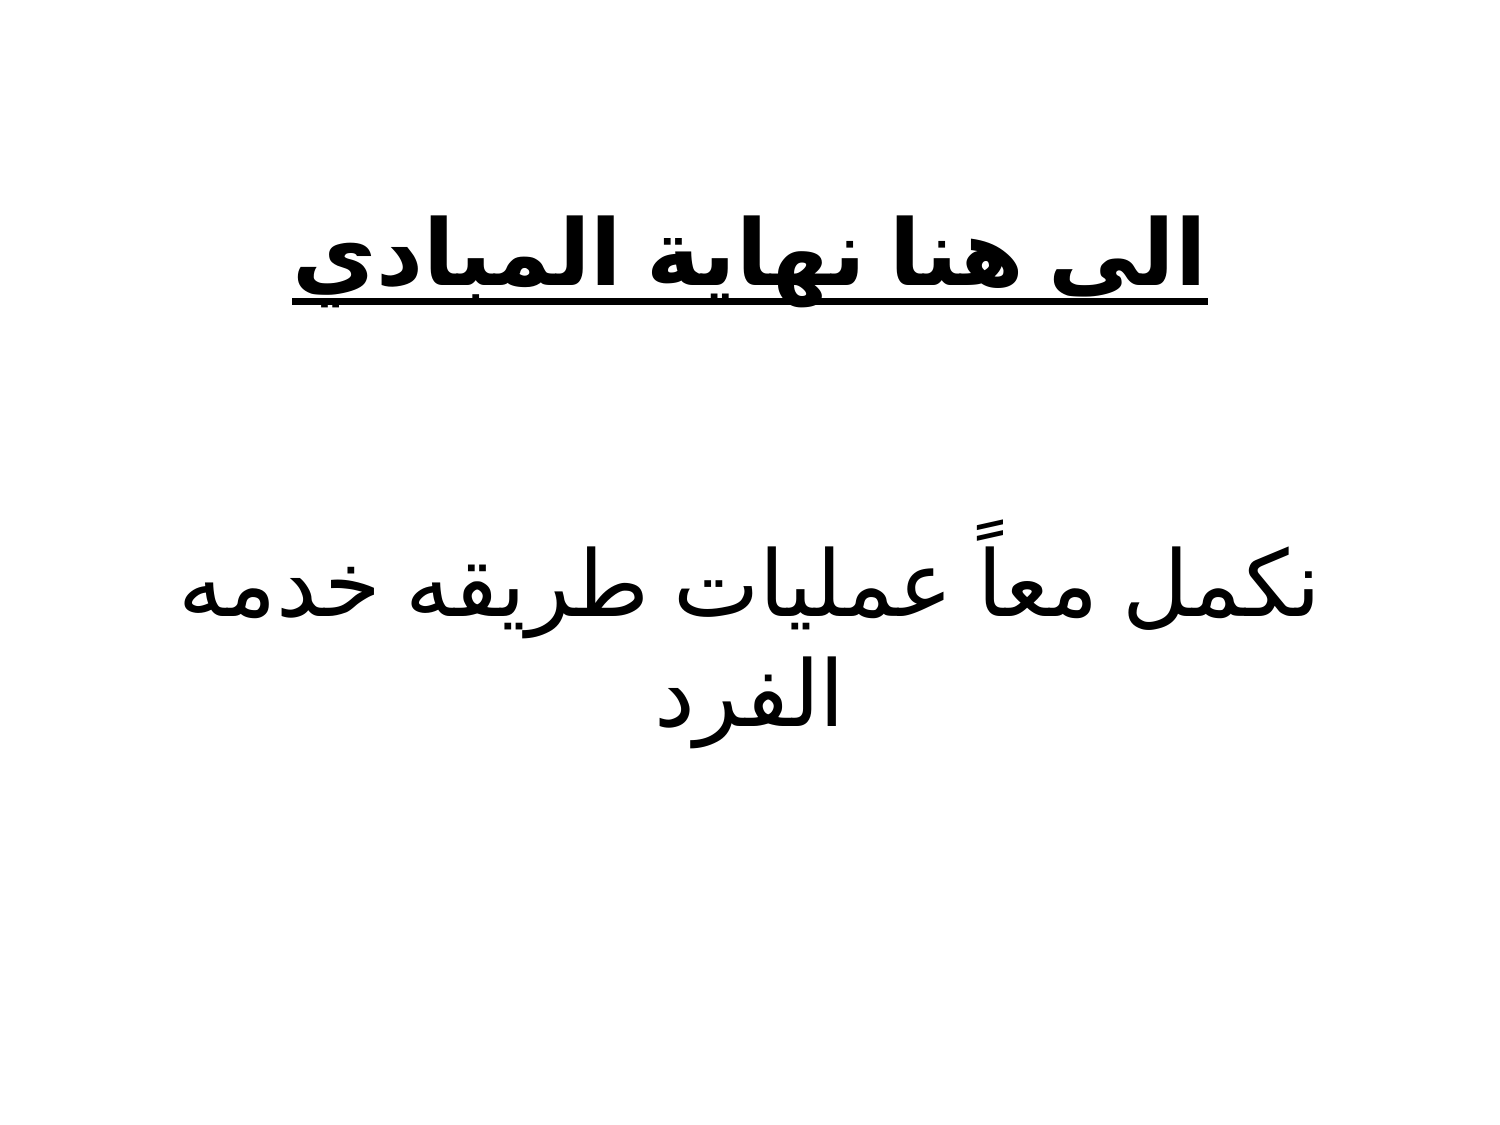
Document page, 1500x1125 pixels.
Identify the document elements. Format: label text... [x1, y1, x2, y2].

title الى هنا نهاية المبادي نكمل معاً عمليات طريقه خدمه الفرد [75, 45, 1425, 894]
